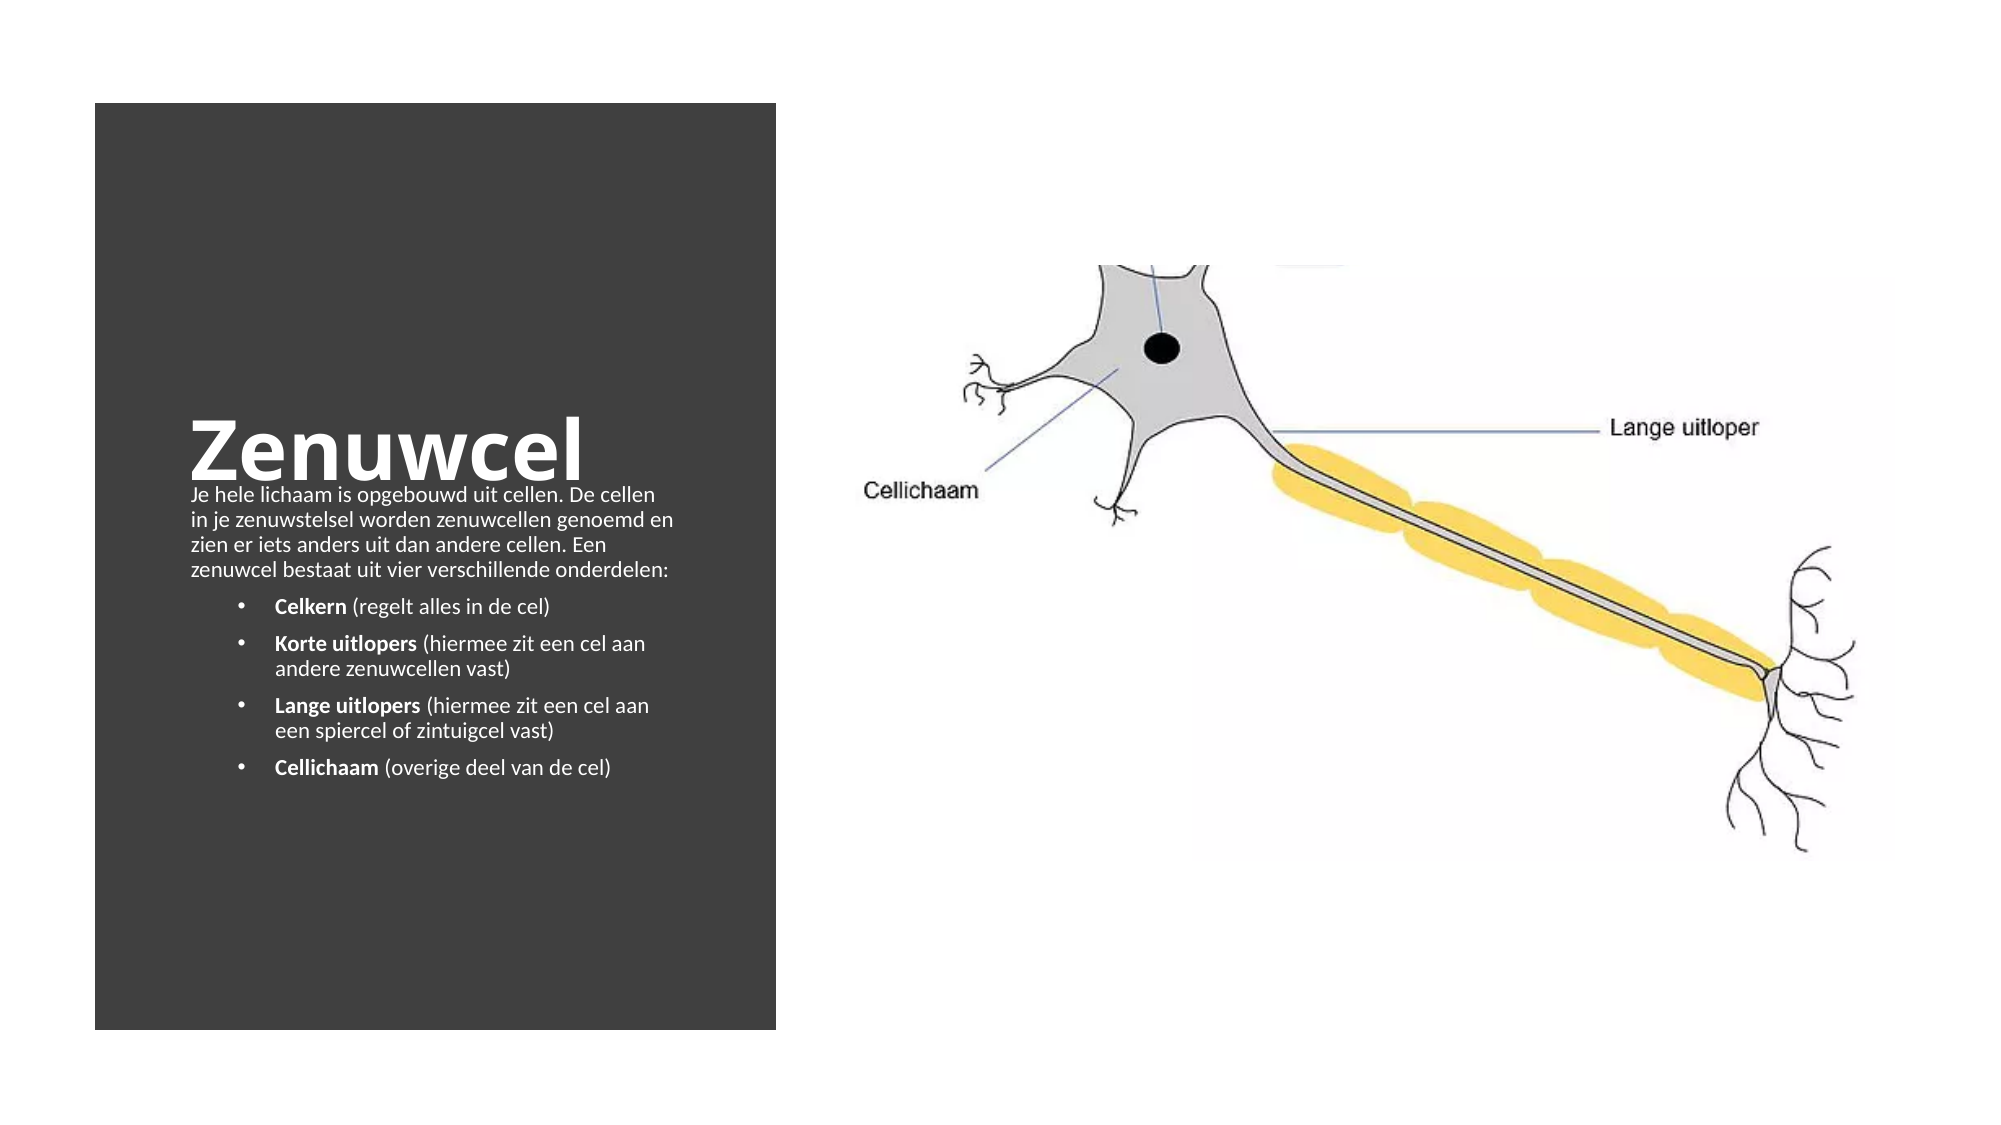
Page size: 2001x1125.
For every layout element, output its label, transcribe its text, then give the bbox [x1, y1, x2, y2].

text_box Je hele lichaam is opgebouwd uit cellen. De cellen in je zenuwstelsel worden zenuwcellen genoemd en zien er iets anders uit dan andere cellen. Een zenuwcel bestaat uit vier verschillende onderdelen: Celkern (regelt alles in de cel) Korte uitlopers (hiermee zit een cel aan andere zenuwcellen vast) Lange uitlopers (hiermee zit een cel aan een spiercel of zintuigcel vast) Cellichaam (overige deel van de cel) [175, 475, 693, 842]
text_box [104, 112, 767, 1020]
picture [855, 265, 1895, 861]
title Zenuwcel [175, 167, 693, 475]
